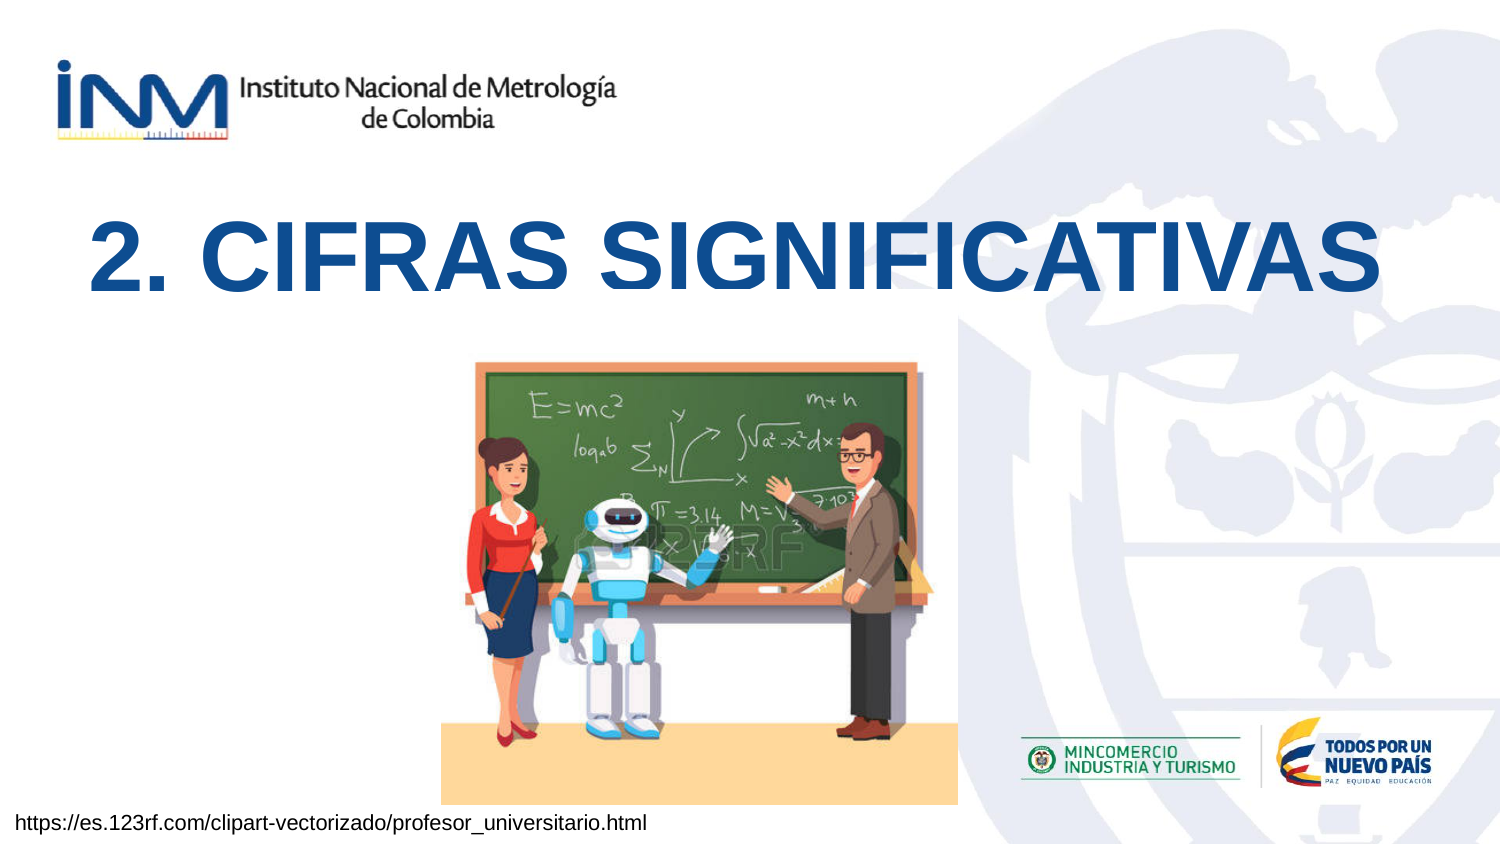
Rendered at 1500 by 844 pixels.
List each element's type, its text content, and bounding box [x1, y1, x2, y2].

text_box 2. CIFRAS SIGNIFICATIVAS [63, 158, 1409, 251]
picture [0, 0, 1500, 844]
text_box https://es.123rf.com/clipart-vectorizado/profesor_universitario.html [0, 800, 750, 842]
